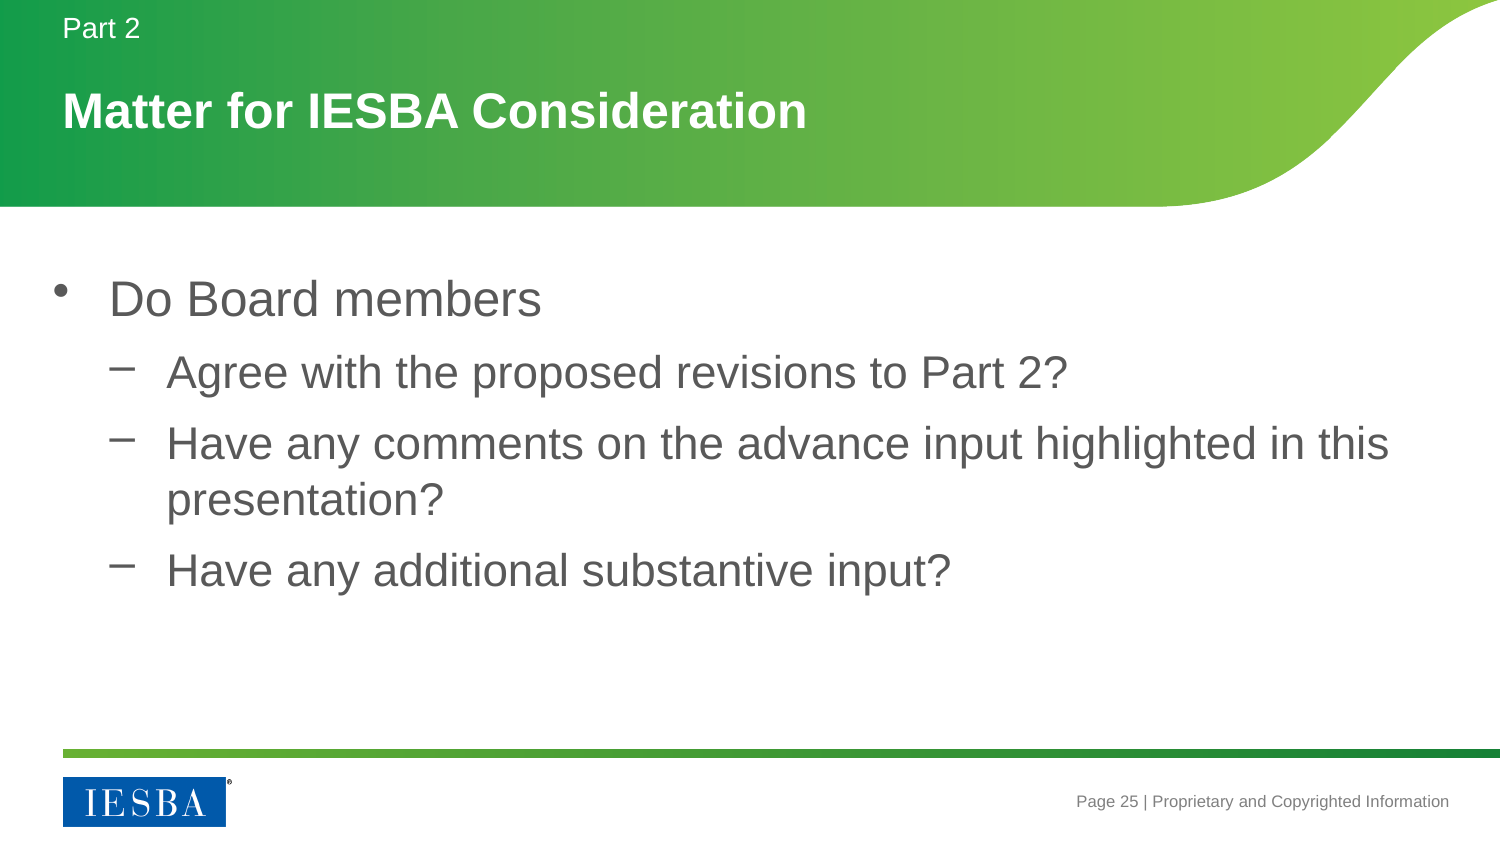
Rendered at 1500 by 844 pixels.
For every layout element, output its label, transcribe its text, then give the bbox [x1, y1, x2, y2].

picture [63, 777, 232, 827]
subtitle Part 2 [62, 9, 500, 38]
picture [0, 0, 1500, 207]
list Do Board members Agree with the proposed revisions to Part 2? Have any comments on the advance input highlighted in this presentation? Have any additional substantive input? [37, 259, 1463, 762]
title Matter for IESBA Consideration [62, 75, 1300, 142]
